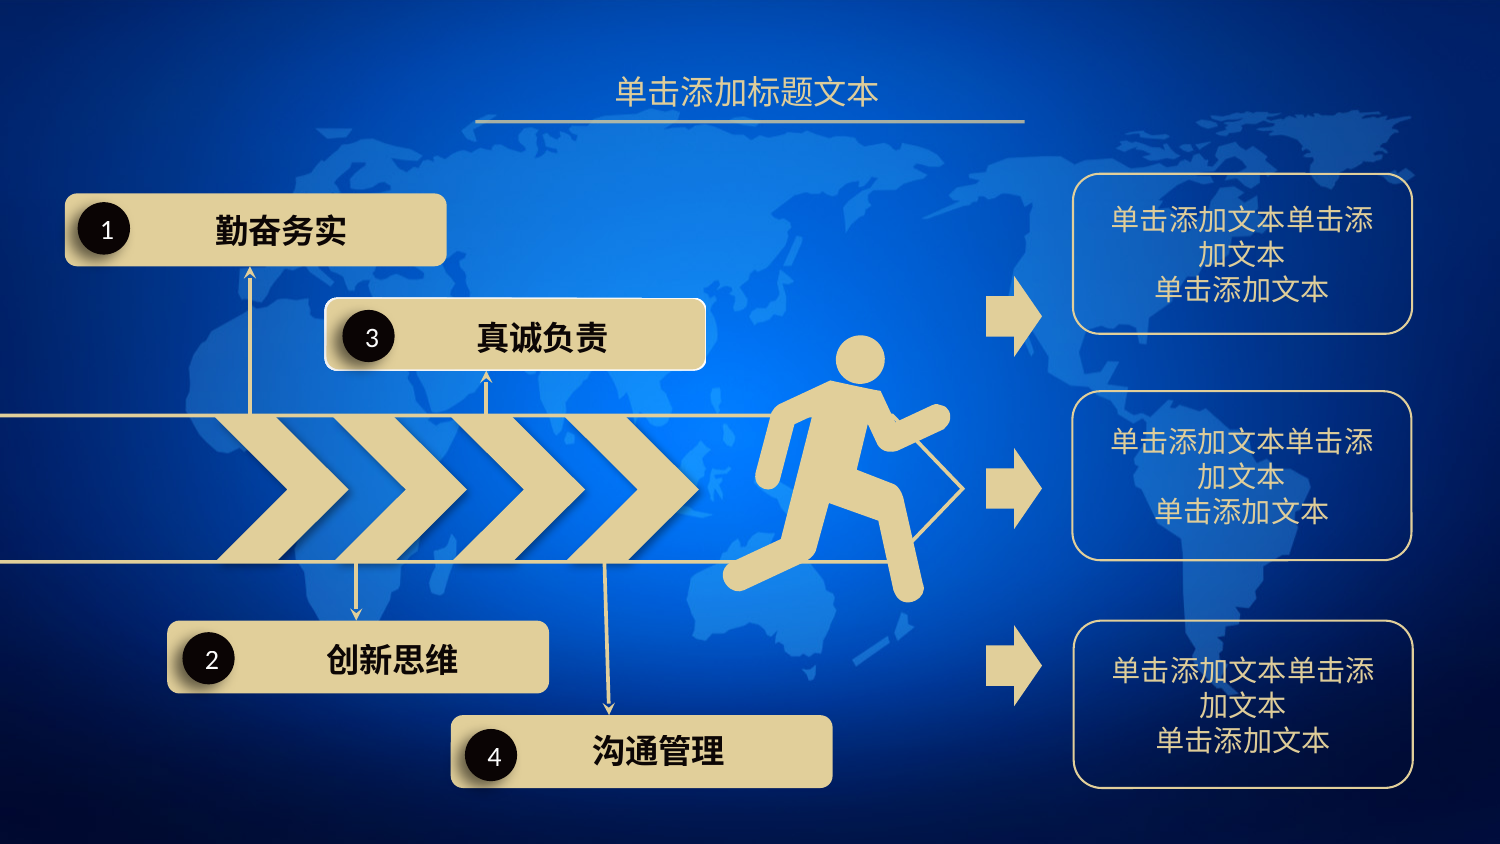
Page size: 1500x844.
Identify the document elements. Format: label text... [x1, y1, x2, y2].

picture [0, 0, 749, 414]
text_box 单击添加标题文本 [599, 43, 749, 119]
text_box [64, 193, 447, 267]
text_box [450, 715, 833, 789]
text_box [695, 358, 974, 625]
text_box [986, 275, 1043, 357]
text_box [0, 414, 695, 563]
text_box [1072, 391, 1412, 561]
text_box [324, 297, 707, 371]
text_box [167, 620, 550, 694]
picture [487, 371, 695, 414]
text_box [1072, 173, 1413, 334]
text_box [1073, 620, 1413, 788]
text_box [986, 625, 1043, 707]
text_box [604, 559, 610, 715]
text_box [986, 448, 1043, 530]
picture [0, 0, 1500, 844]
text_box 单击添加标题文本 [751, 43, 901, 119]
